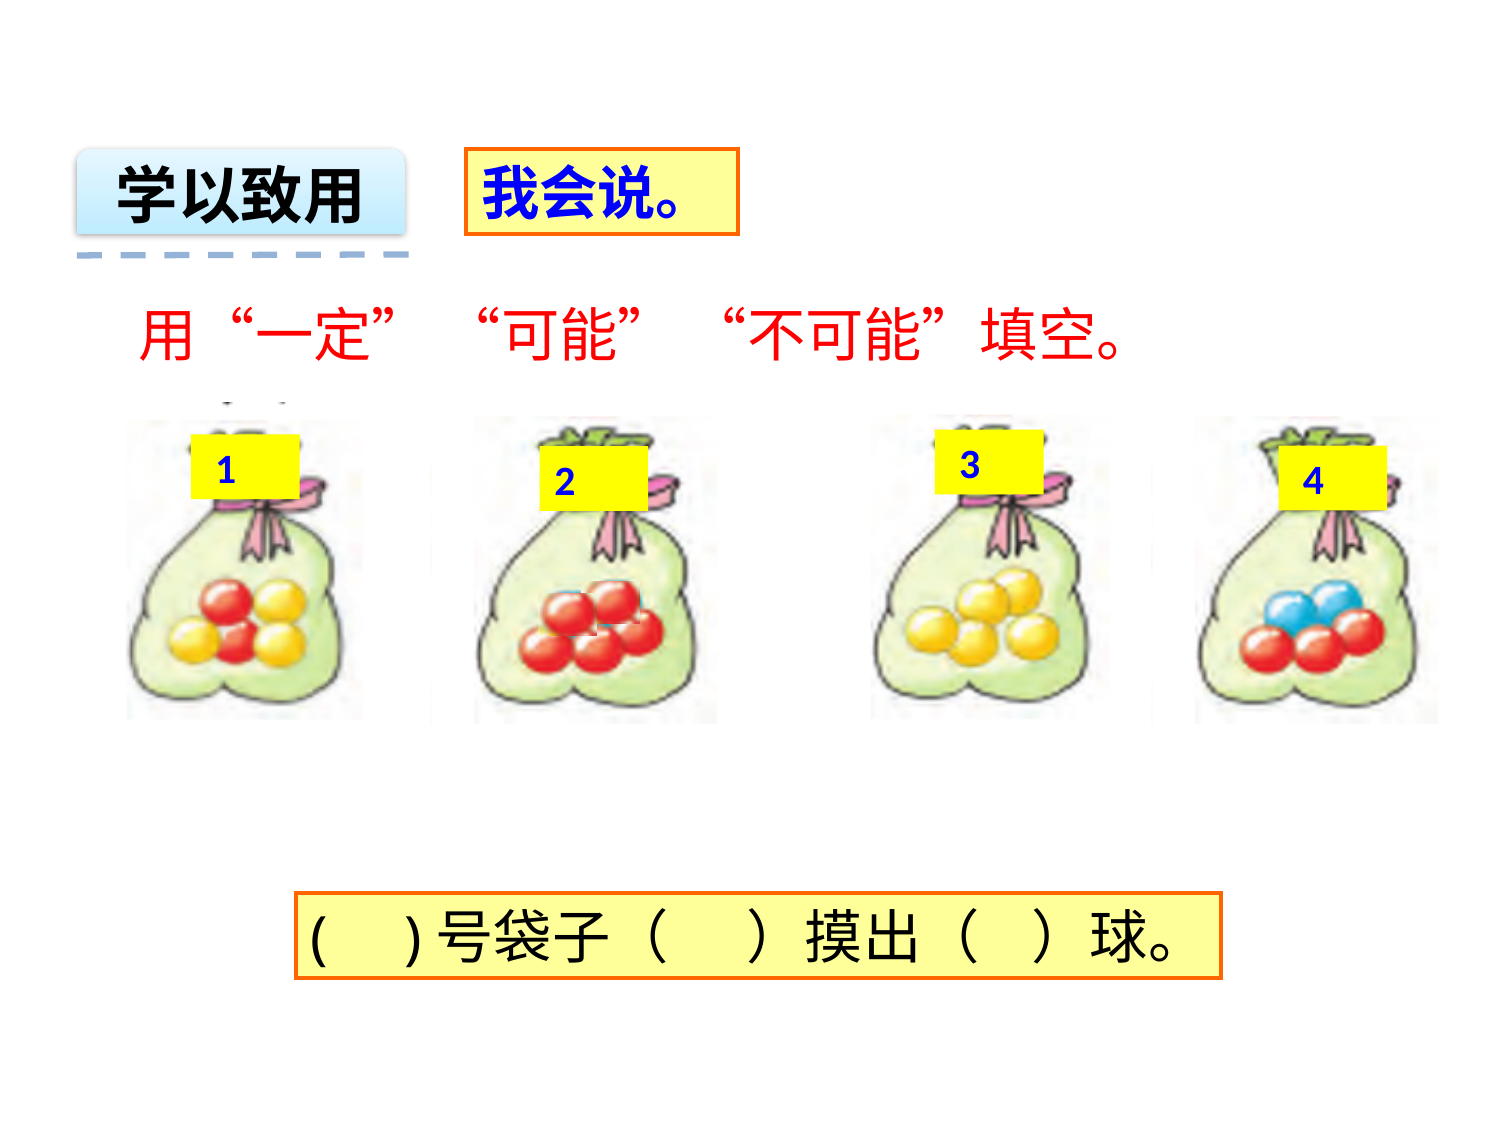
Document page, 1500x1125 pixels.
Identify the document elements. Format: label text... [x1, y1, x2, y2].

text_box 用“一定” “可能” “不可能”填空。 [123, 290, 1117, 409]
text_box 学以致用 [76, 148, 406, 235]
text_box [844, 413, 1139, 734]
text_box ( )号袋子（ ）摸出（ ）球。 [295, 893, 1222, 978]
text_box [1151, 413, 1483, 745]
text_box 我会说。 [466, 149, 739, 234]
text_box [100, 401, 389, 734]
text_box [430, 413, 762, 745]
